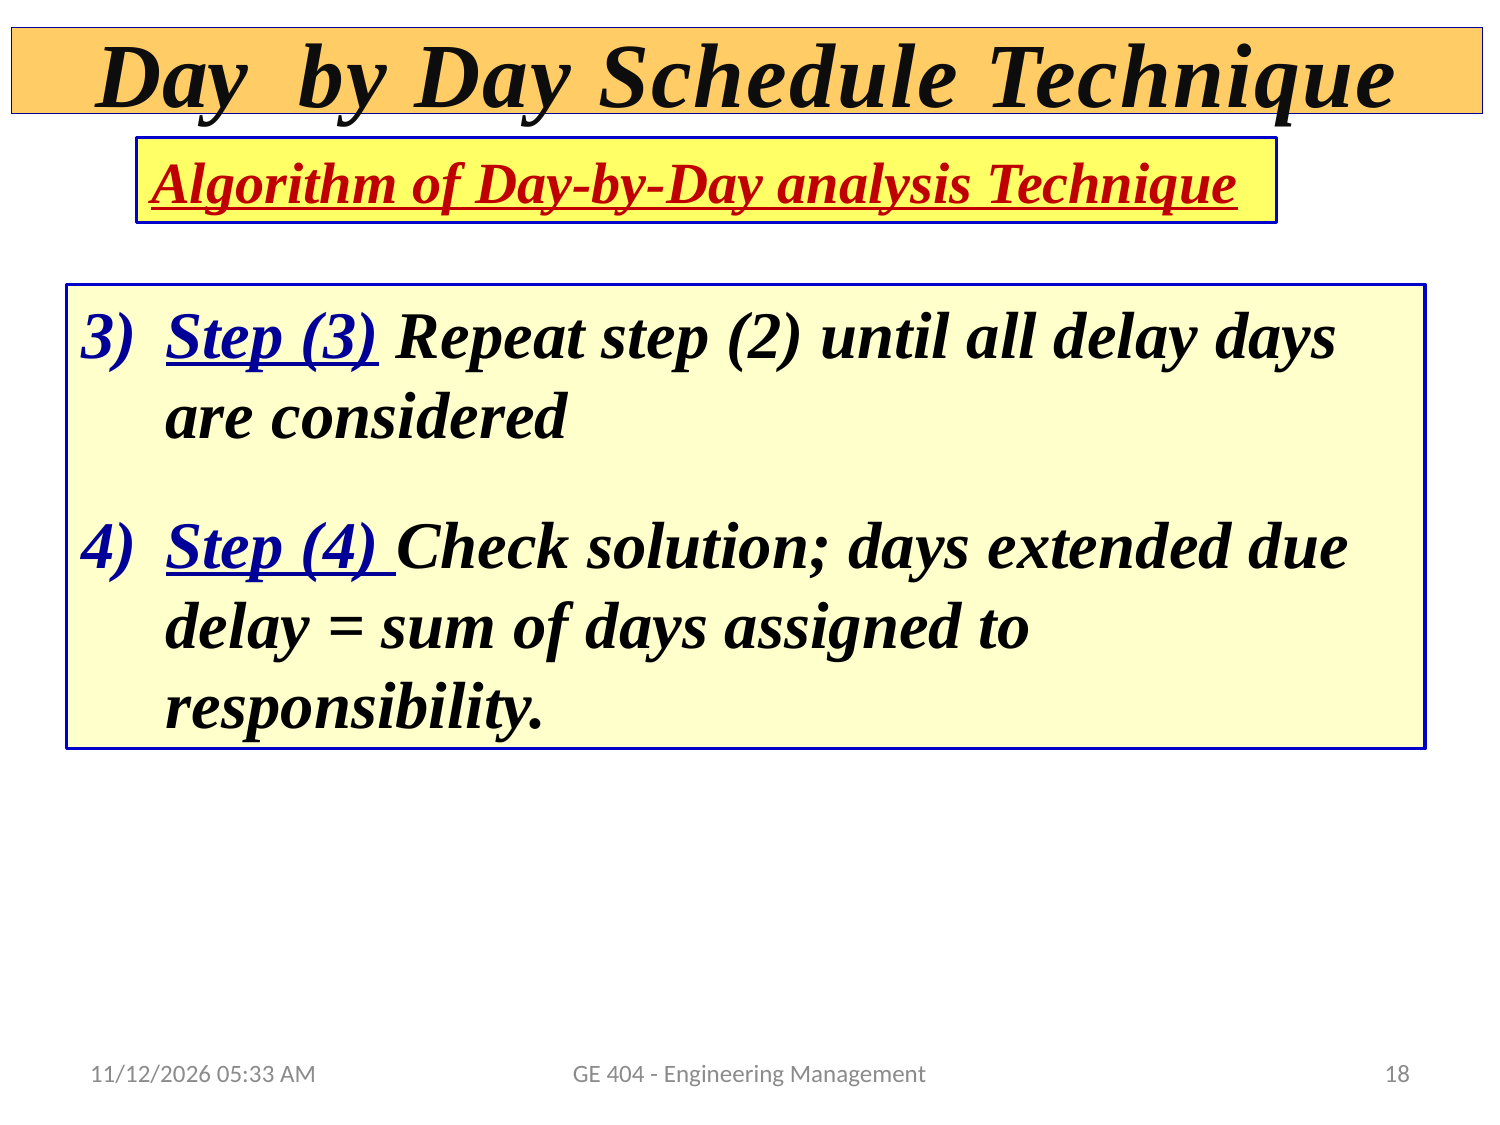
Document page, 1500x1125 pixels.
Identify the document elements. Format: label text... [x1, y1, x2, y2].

title Day by Day Schedule Technique [11, 27, 1483, 114]
text_box Algorithm of Day-by-Day analysis Technique [136, 137, 1277, 223]
footer GE 404 - Engineering Management [512, 1042, 988, 1103]
text_box Step (3) Repeat step (2) until all delay days are considered Step (4) Check solution; days extended due delay = sum of days assigned to responsibility. [66, 284, 1425, 749]
slide_number 18 [1074, 1042, 1425, 1103]
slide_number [75, 1042, 425, 1103]
